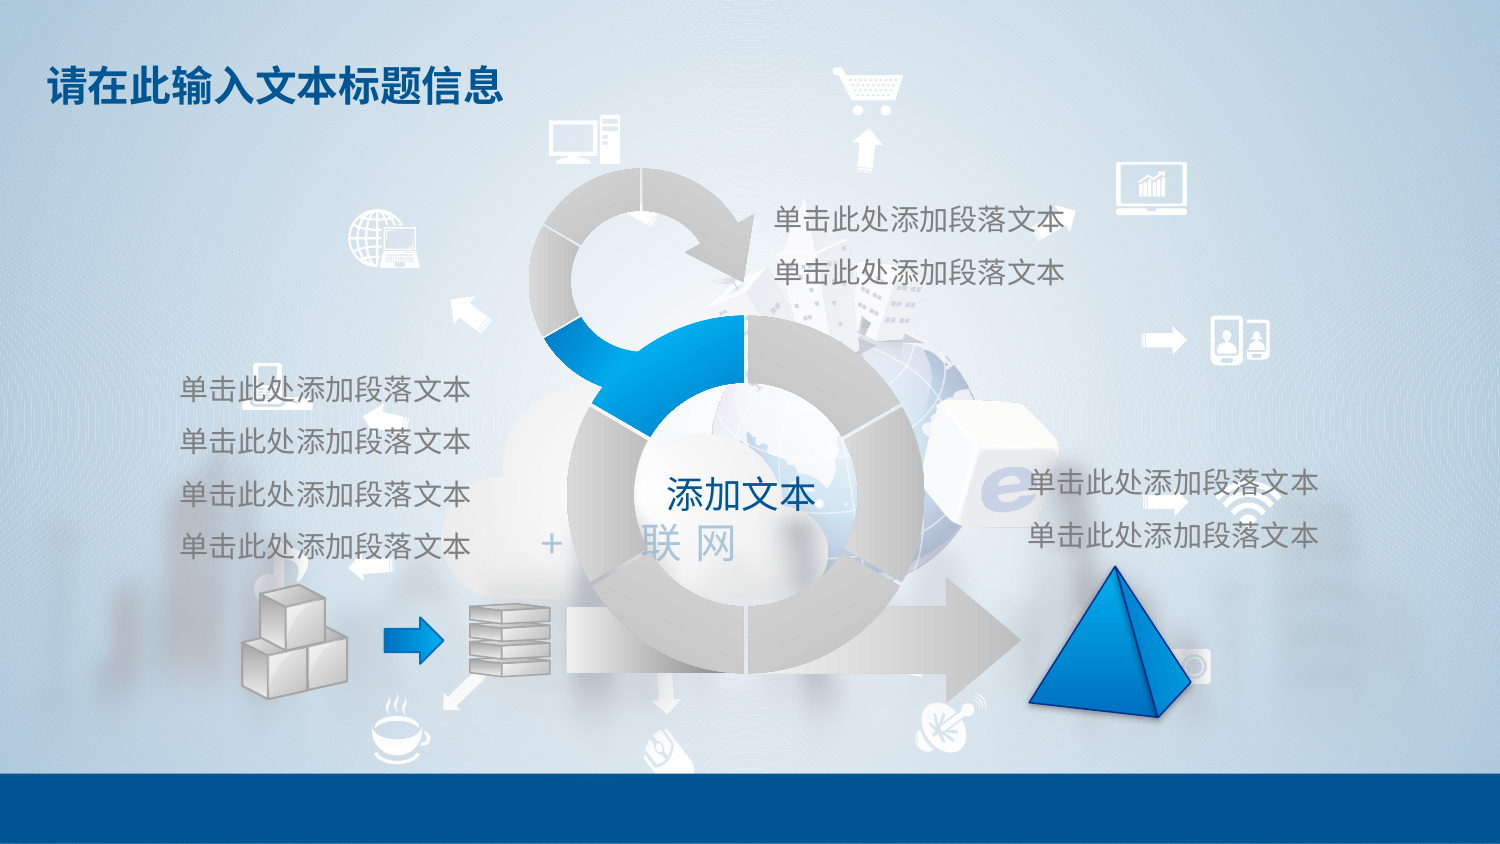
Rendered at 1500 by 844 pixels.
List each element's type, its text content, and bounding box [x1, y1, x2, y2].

text_box 单击此处添加段落文本 单击此处添加段落文本 [755, 176, 1081, 297]
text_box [1028, 557, 1178, 718]
text_box [382, 615, 446, 666]
text_box 单击此处添加段落文本单击此处添加段落文本 [1027, 439, 1335, 560]
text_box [241, 584, 348, 700]
text_box 单击此处添加段落文本单击此处添加段落文本单击此处添加段落文本单击此处添加段落文本 [142, 346, 487, 571]
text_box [528, 180, 1022, 703]
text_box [469, 603, 523, 677]
